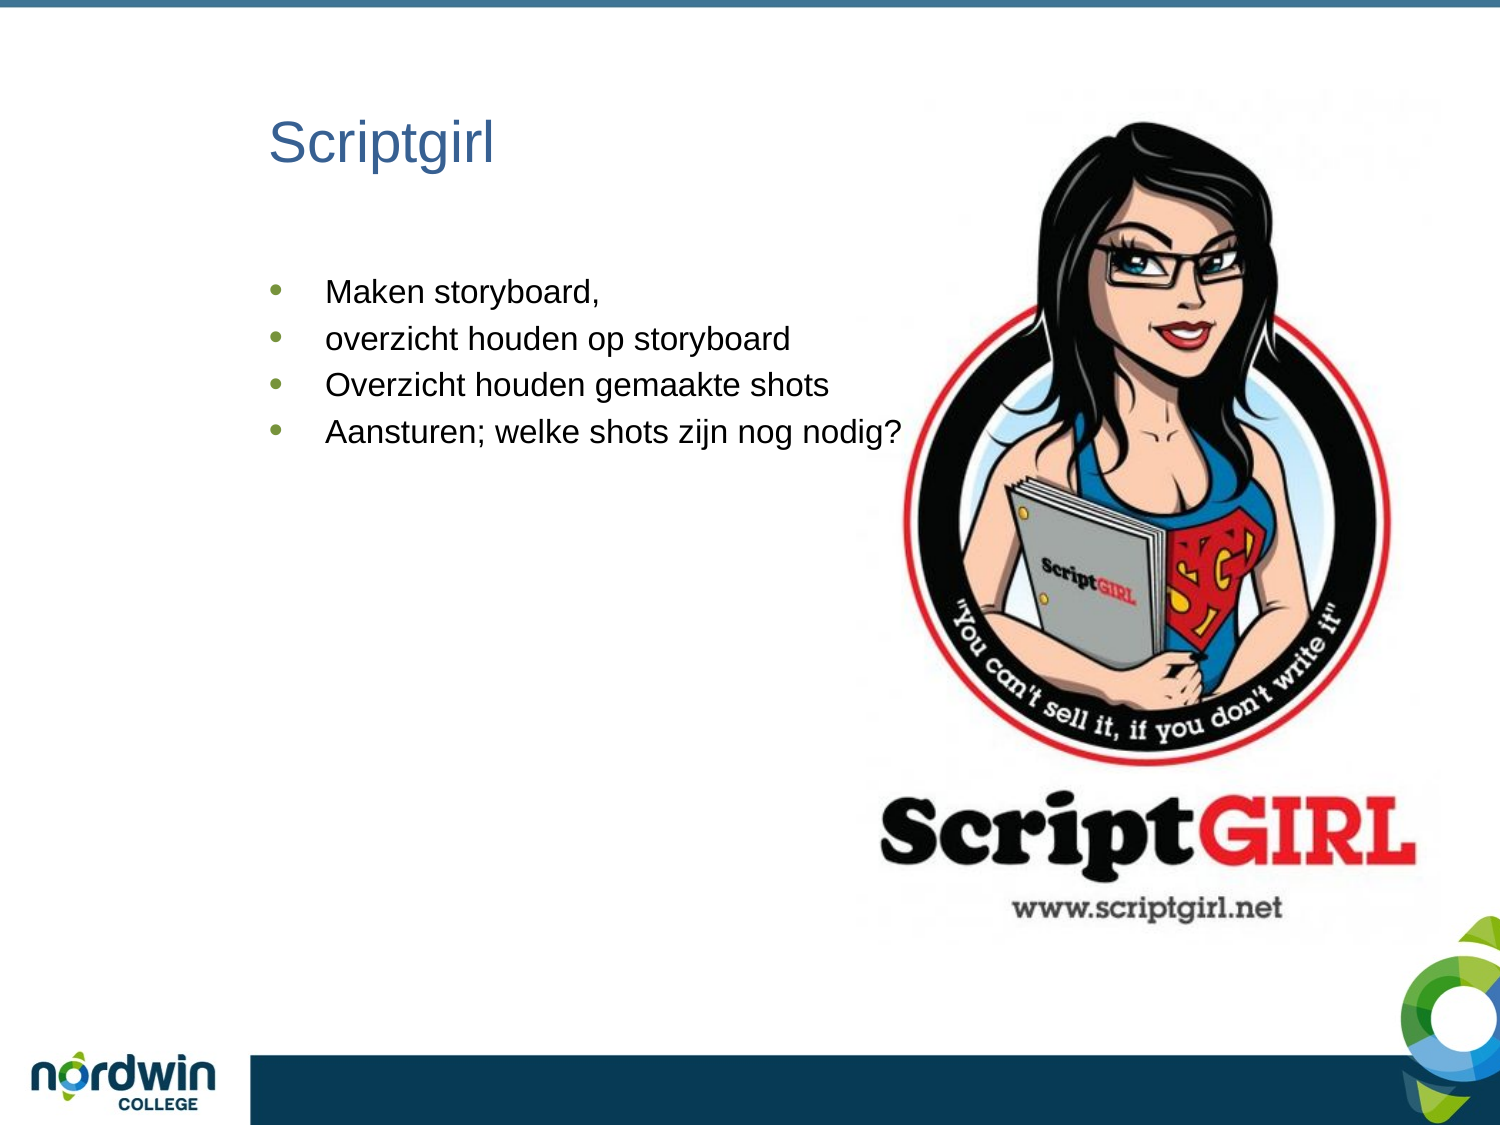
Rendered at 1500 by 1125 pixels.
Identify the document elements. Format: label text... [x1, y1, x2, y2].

title Scriptgirl [253, 45, 1433, 233]
list Maken storyboard, overzicht houden op storyboard Overzicht houden gemaakte shots Aansturen; welke shots zijn nog nodig? [253, 262, 1425, 1005]
picture [0, 0, 1500, 1125]
